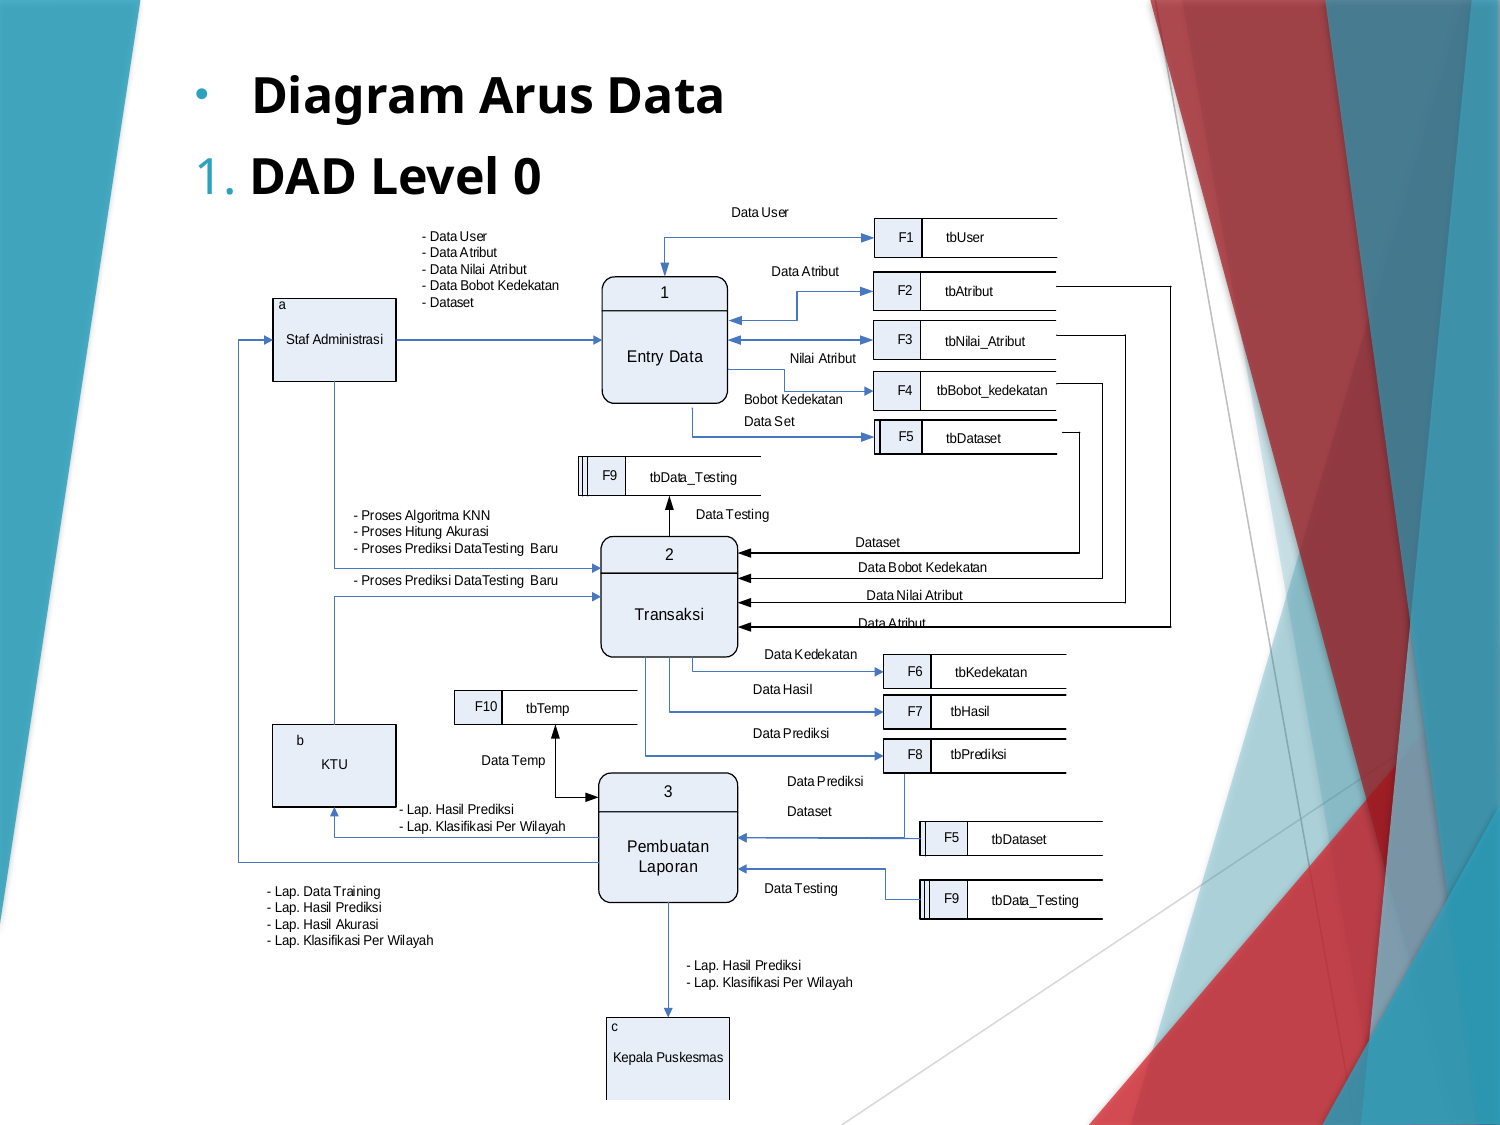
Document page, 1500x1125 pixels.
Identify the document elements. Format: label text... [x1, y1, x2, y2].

subtitle Diagram Arus Data 1. DAD Level 0 [179, 1, 1136, 1125]
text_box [204, 200, 1296, 1101]
